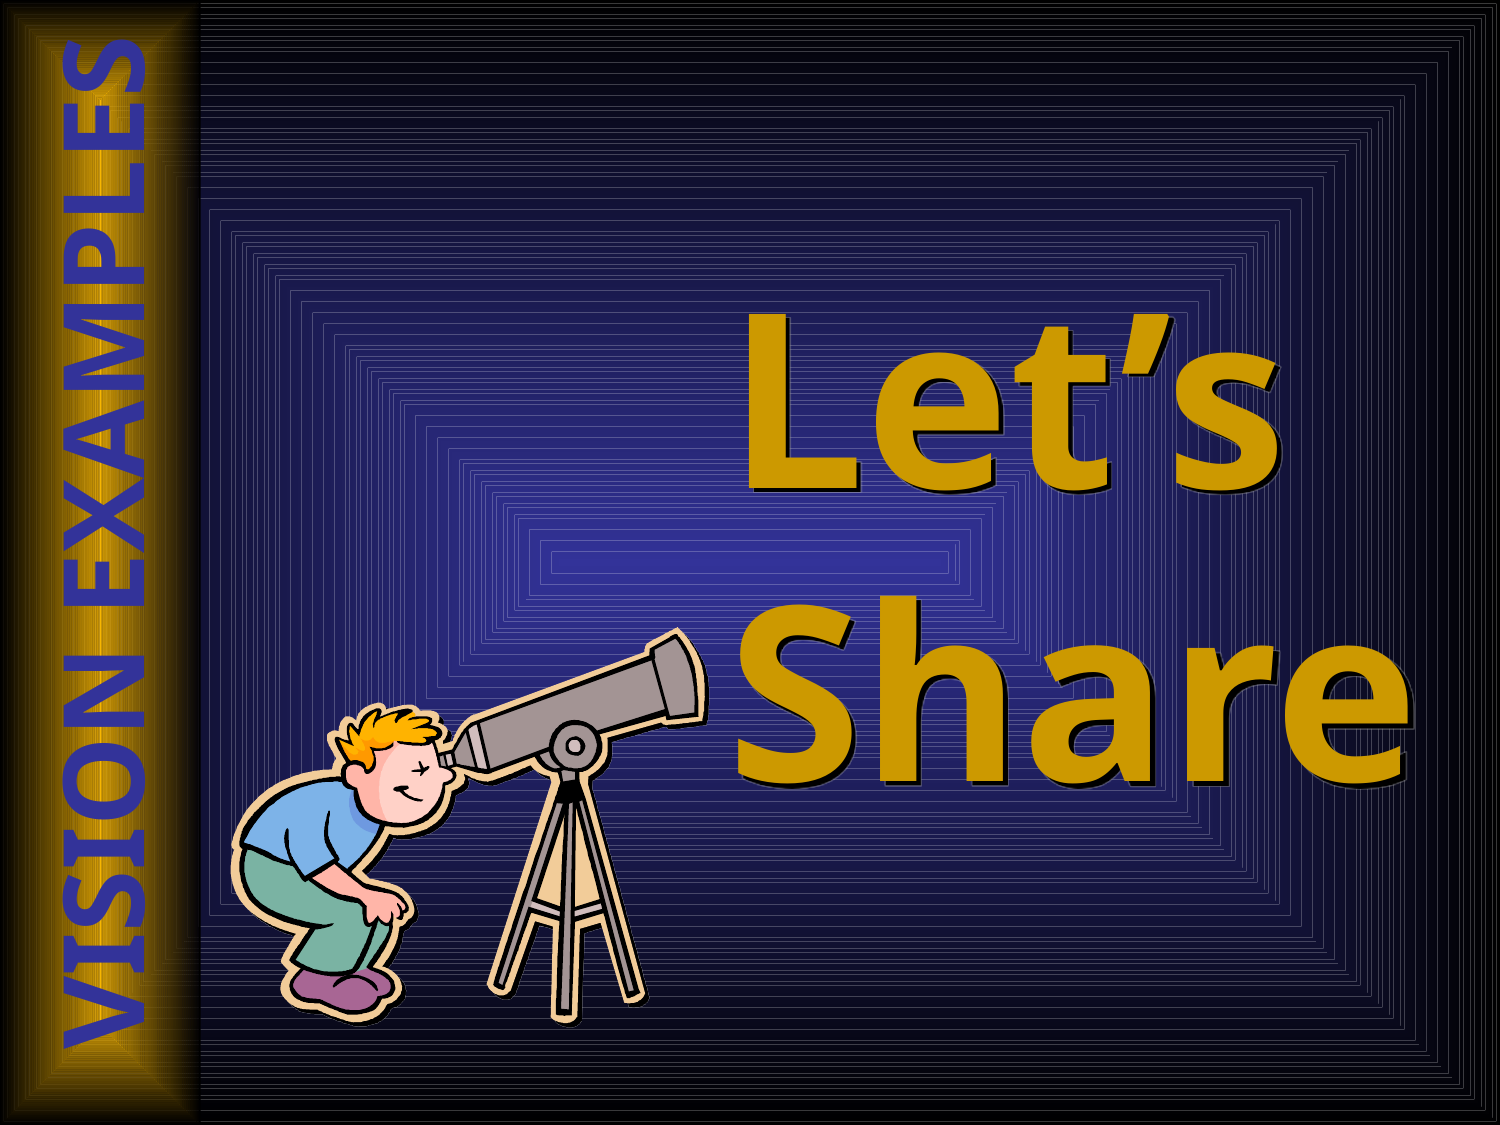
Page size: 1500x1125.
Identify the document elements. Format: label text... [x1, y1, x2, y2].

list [227, 627, 710, 1029]
list Let’s Share [712, 237, 1500, 981]
text_box VISION EXAMPLES [24, 0, 175, 1064]
